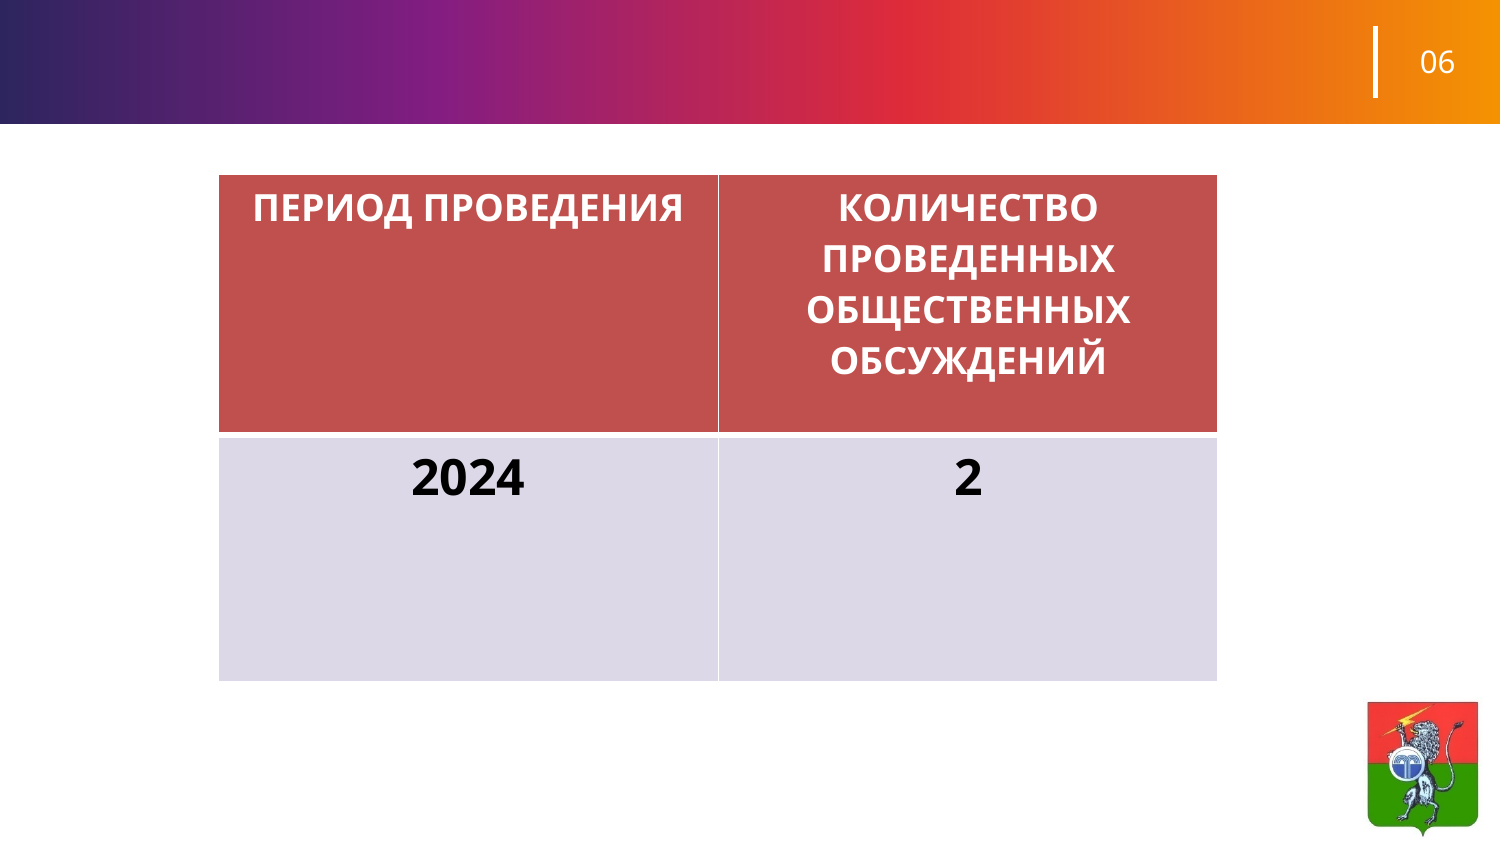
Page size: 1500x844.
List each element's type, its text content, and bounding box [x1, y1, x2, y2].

table_header КОЛИЧЕСТВО ПРОВЕДЕННЫХ ОБЩЕСТВЕННЫХ ОБСУЖДЕНИЙ [719, 175, 1217, 432]
table_cell 2024 [219, 438, 718, 681]
picture [1362, 696, 1483, 840]
table_header ПЕРИОД ПРОВЕДЕНИЯ [219, 175, 718, 432]
table_cell 2 [719, 438, 1217, 681]
picture [0, 0, 1500, 124]
